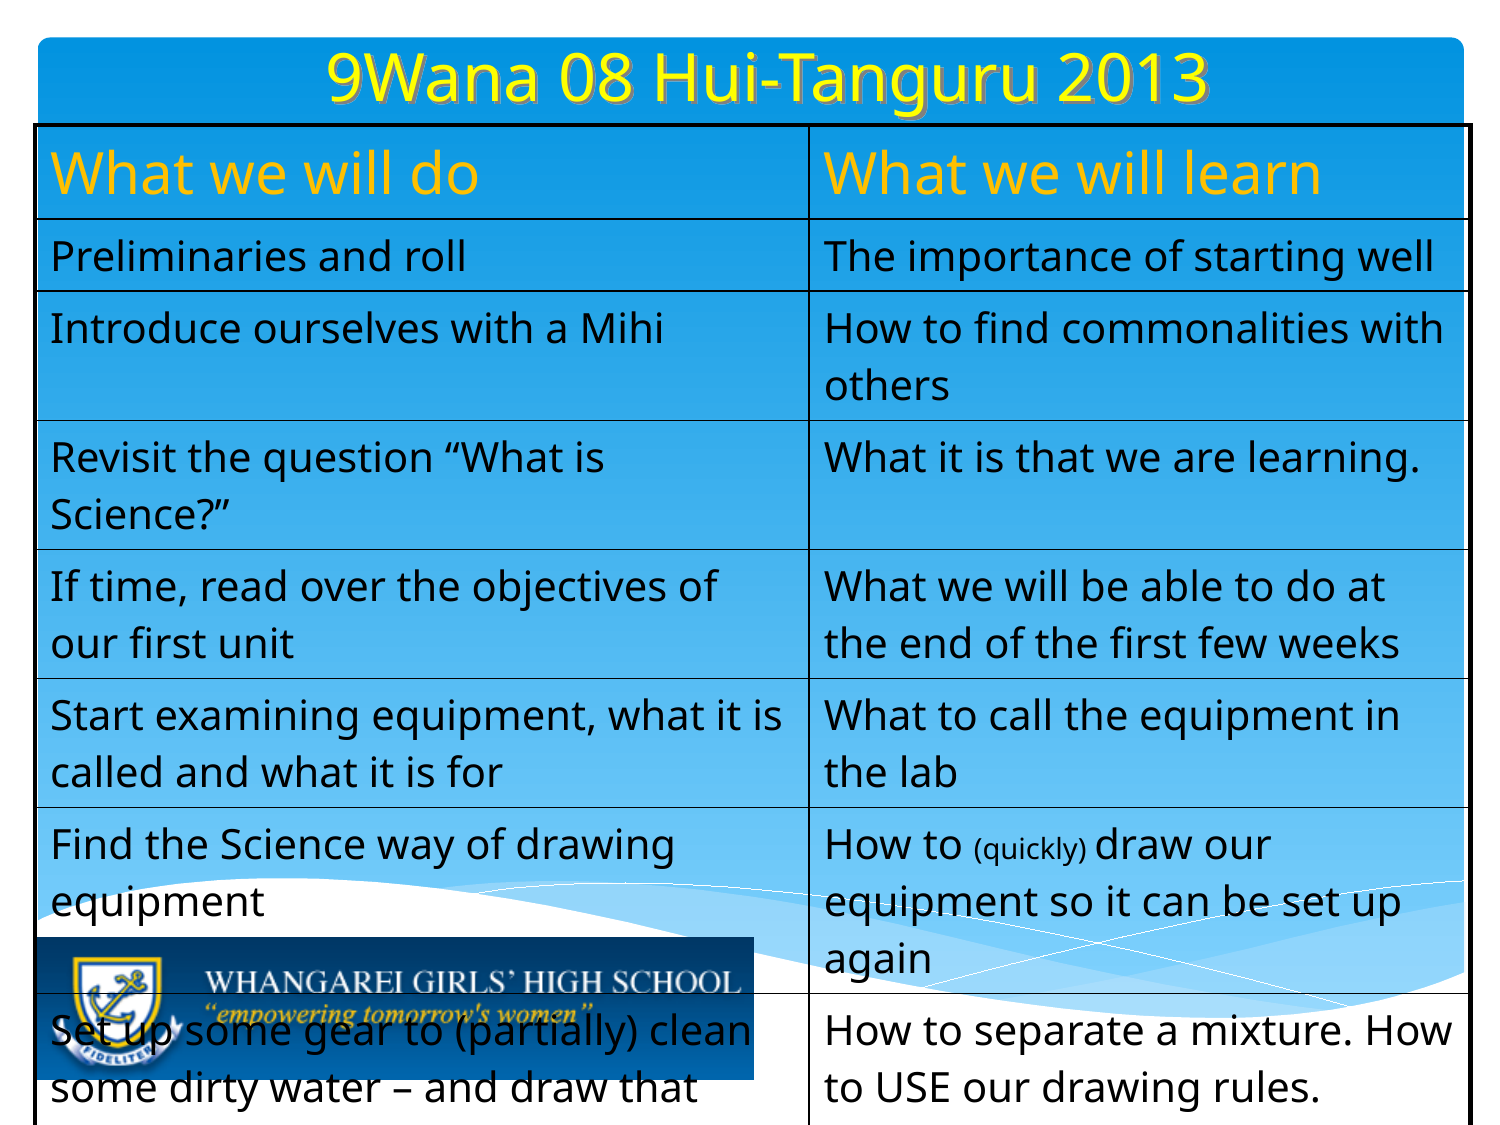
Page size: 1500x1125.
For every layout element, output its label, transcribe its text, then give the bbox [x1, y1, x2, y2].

table_cell Set up some gear to (partially) clean some dirty water – and draw that gear [37, 994, 808, 1125]
table_cell If time, read over the objectives of our first unit [37, 550, 808, 678]
table_cell What to call the equipment in the lab [810, 679, 1468, 807]
table_cell Revisit the question “What is Science?” [37, 421, 808, 549]
table_header What we will do [37, 127, 808, 218]
table_cell Preliminaries and roll [37, 220, 808, 290]
table_cell What we will be able to do at the end of the first few weeks [810, 550, 1468, 678]
table_cell How to (quickly) draw our equipment so it can be set up again [810, 808, 1468, 993]
table_cell How to separate a mixture. How to USE our drawing rules. [810, 994, 1468, 1125]
text_box 9Wana 08 Hui-Tanguru 2013 [162, 24, 1375, 123]
table_cell How to find commonalities with others [810, 292, 1468, 420]
picture [37, 937, 754, 1080]
table_cell Introduce ourselves with a Mihi [37, 292, 808, 420]
table_cell What it is that we are learning. [810, 421, 1468, 549]
table_cell Start examining equipment, what it is called and what it is for [37, 679, 808, 807]
table_cell The importance of starting well [810, 220, 1468, 290]
table_header What we will learn [810, 127, 1468, 218]
table_cell Find the Science way of drawing equipment [37, 808, 808, 993]
